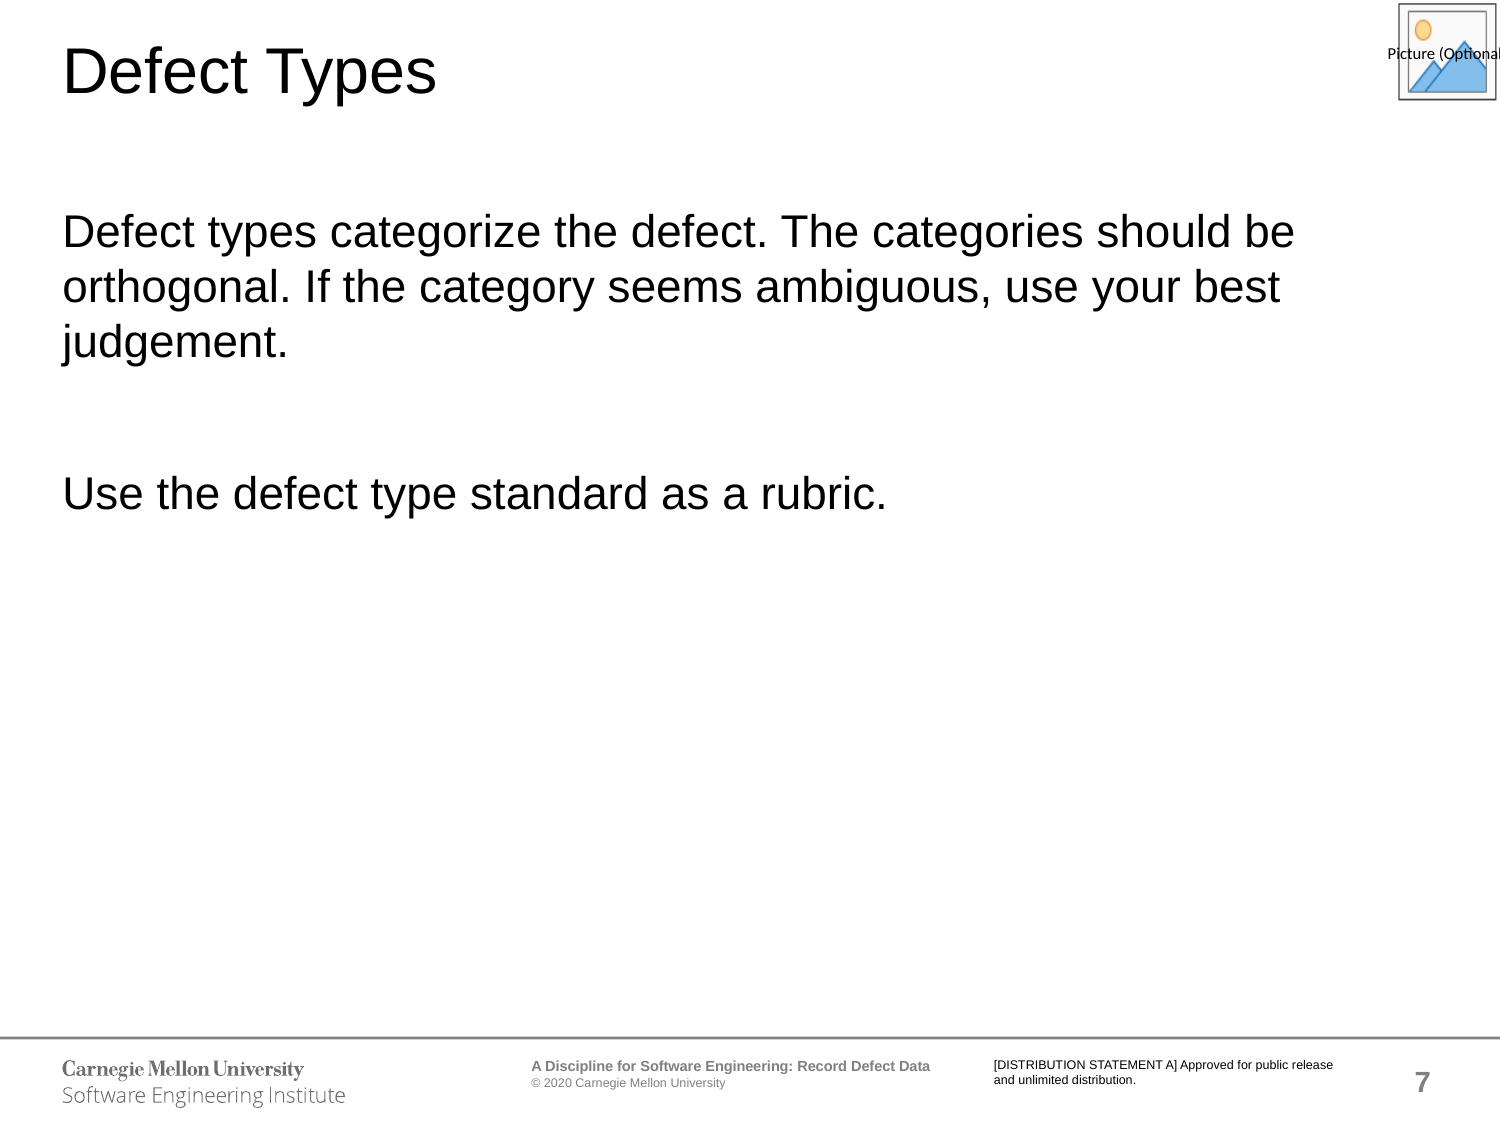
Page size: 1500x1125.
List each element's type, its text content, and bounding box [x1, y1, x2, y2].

list Defect types categorize the defect. The categories should be orthogonal. If the category seems ambiguous, use your best judgement. Use the defect type standard as a rubric. [62, 201, 1431, 1000]
title Defect Types [62, 37, 1338, 182]
picture [1394, 0, 1500, 105]
